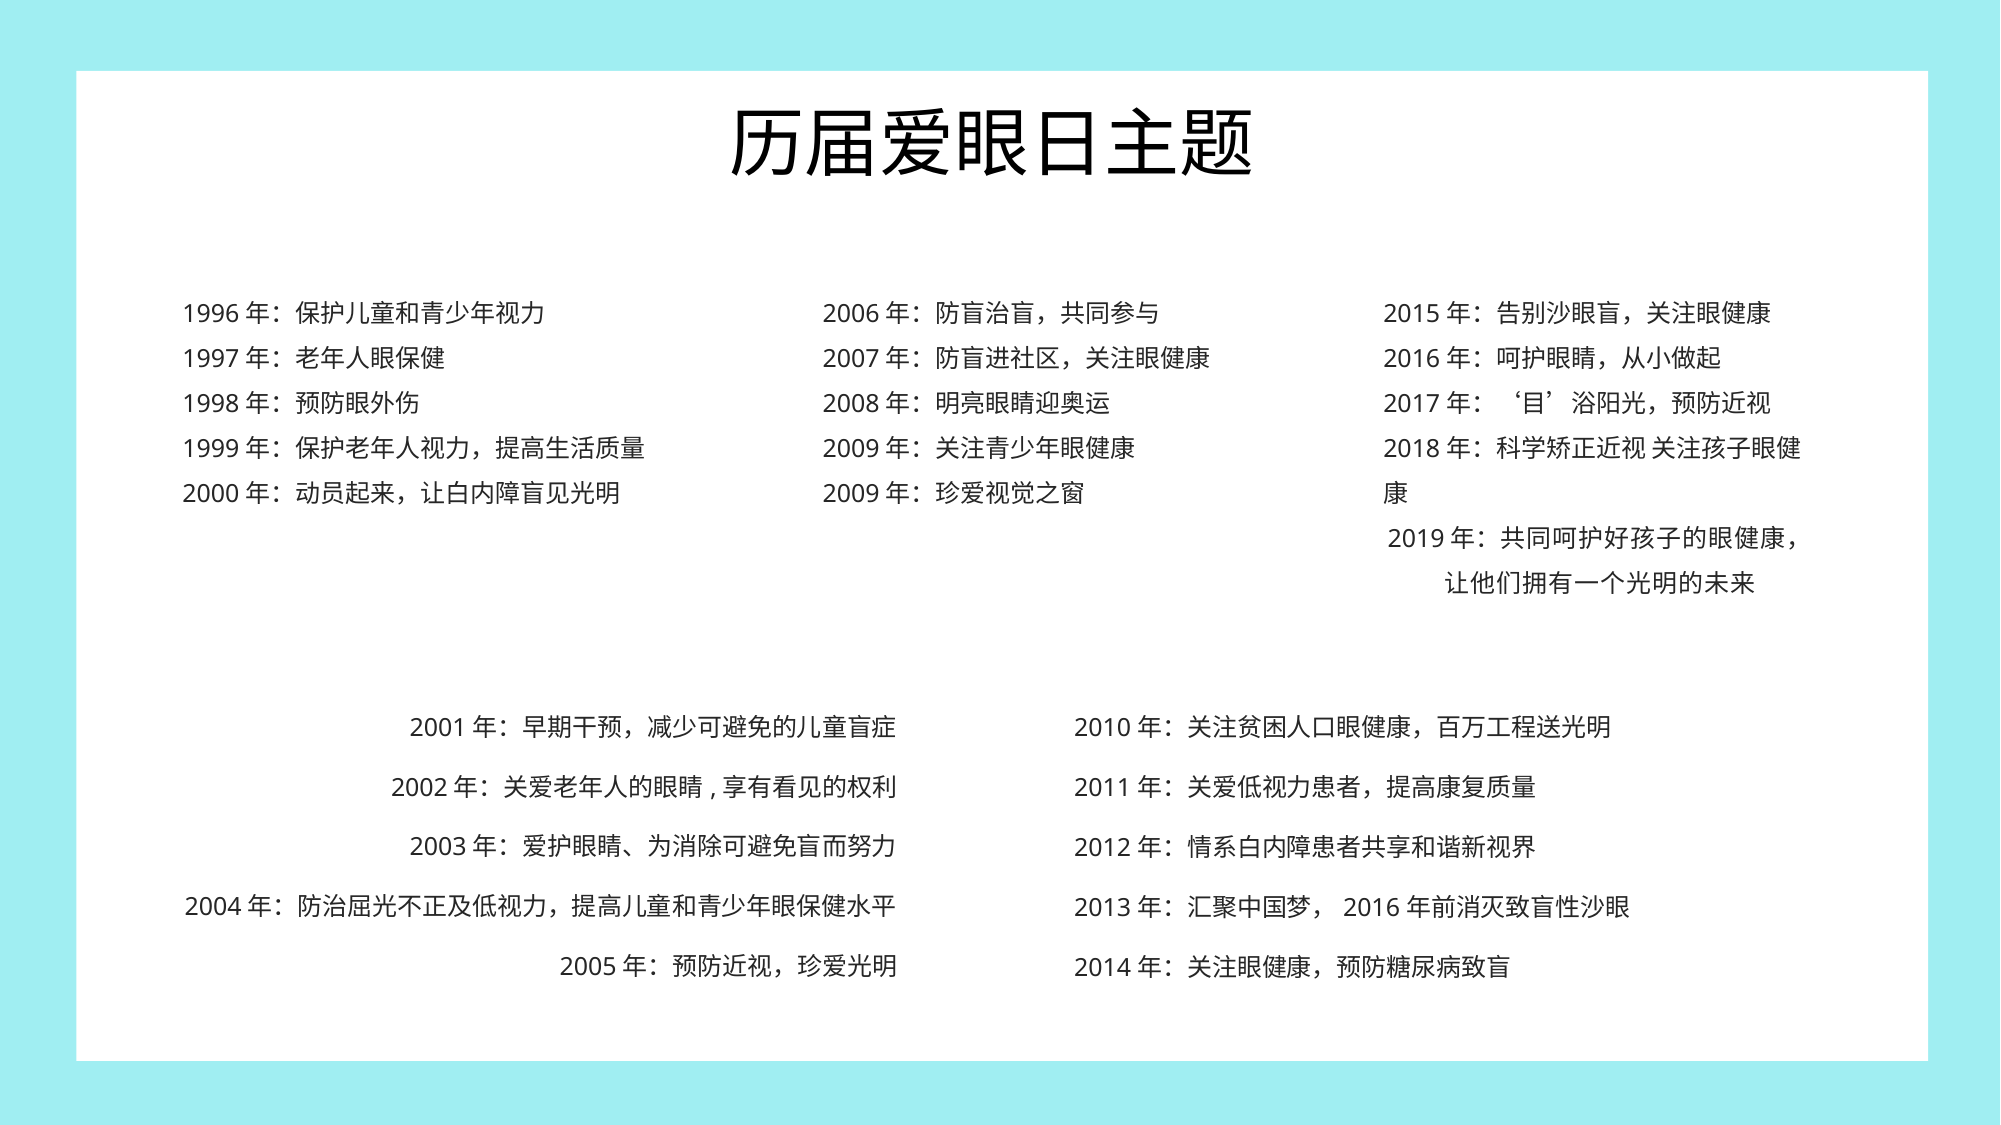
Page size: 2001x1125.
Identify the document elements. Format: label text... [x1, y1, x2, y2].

text_box 历届爱眼日主题 [714, 87, 1270, 193]
text_box 2001年：早期干预，减少可避免的儿童盲症 2002年：关爱老年人的眼睛,享有看见的权利 2003年：爱护眼睛、为消除可避免盲而努力 2004年：防治屈光不正及低视力，提高儿童和青少年眼保健水平 2005年：预防近视，珍爱光明 [121, 673, 913, 988]
text_box 1996年：保护儿童和青少年视力 1997年：老年人眼保健 1998年：预防眼外伤 1999年：保护老年人视力，提高生活质量 2000年：动员起来，让白内障盲见光明 [167, 275, 678, 515]
text_box 2006年：防盲治盲，共同参与 2007年：防盲进社区，关注眼健康 2008年：明亮眼睛迎奥运 2009年：关注青少年眼健康 2009年：珍爱视觉之窗 [807, 275, 1271, 515]
text_box 2015年：告别沙眼盲，关注眼健康 2016年：呵护眼睛，从小做起 2017年：‘目’浴阳光，预防近视 2018年：科学矫正近视 关注孩子眼健康 2019年：共同呵护好孩子的眼健康， 让他们拥有一个光明的未来 [1368, 275, 1832, 650]
text_box 2010年：关注贫困人口眼健康，百万工程送光明 2011年：关爱低视力患者，提高康复质量 2012年：情系白内障患者共享和谐新视界 2013年：汇聚中国梦，2016年前消灭致盲性沙眼 2014年：关注眼健康，预防糖尿病致盲 [1059, 674, 1775, 989]
